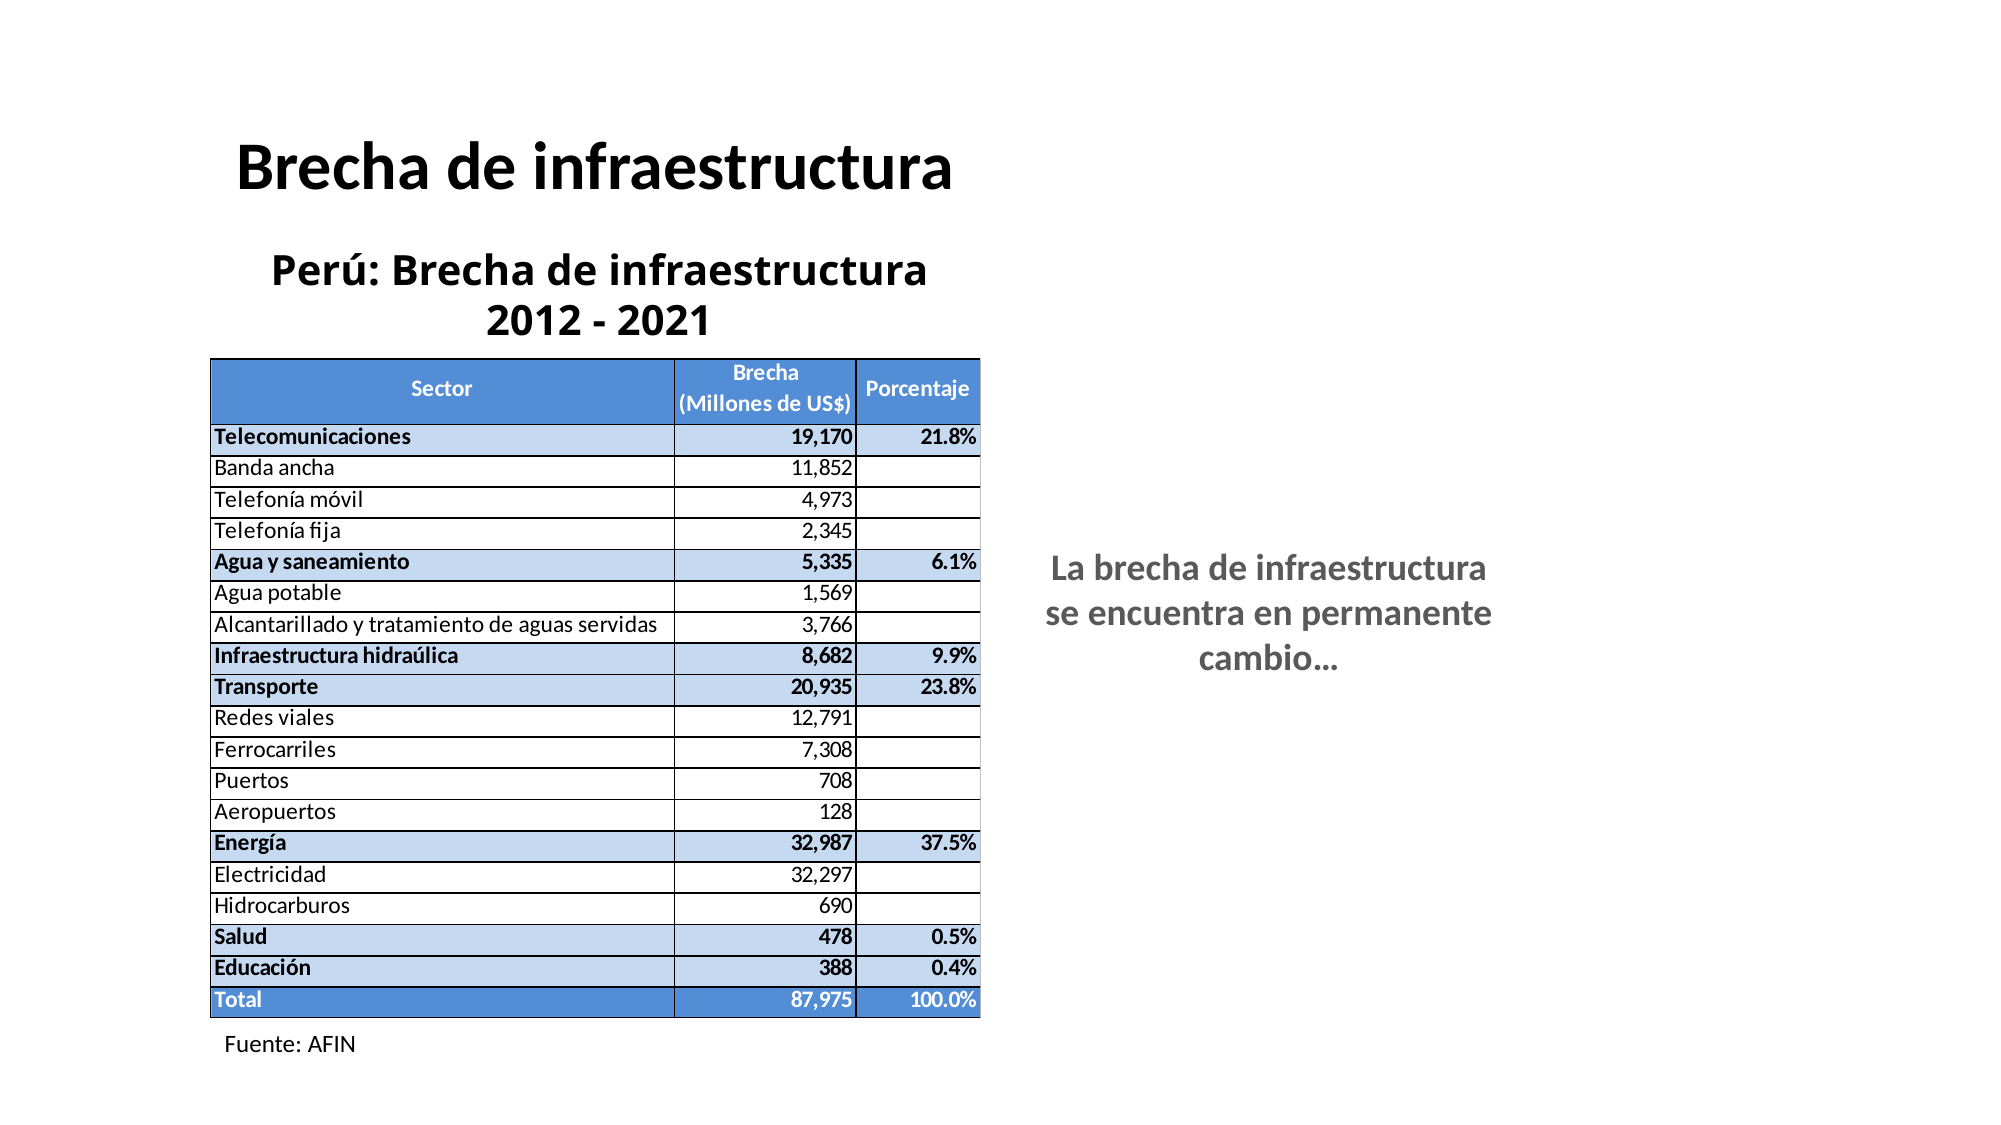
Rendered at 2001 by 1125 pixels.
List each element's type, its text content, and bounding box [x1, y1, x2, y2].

text_box Perú: Brecha de infraestructura 2012 - 2021 [209, 243, 990, 343]
title Brecha de infraestructura [221, 121, 971, 215]
text_box Fuente: AFIN [209, 1019, 990, 1065]
text_box La brecha de infraestructura se encuentra en permanente cambio… [1015, 535, 1524, 686]
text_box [209, 358, 982, 1020]
